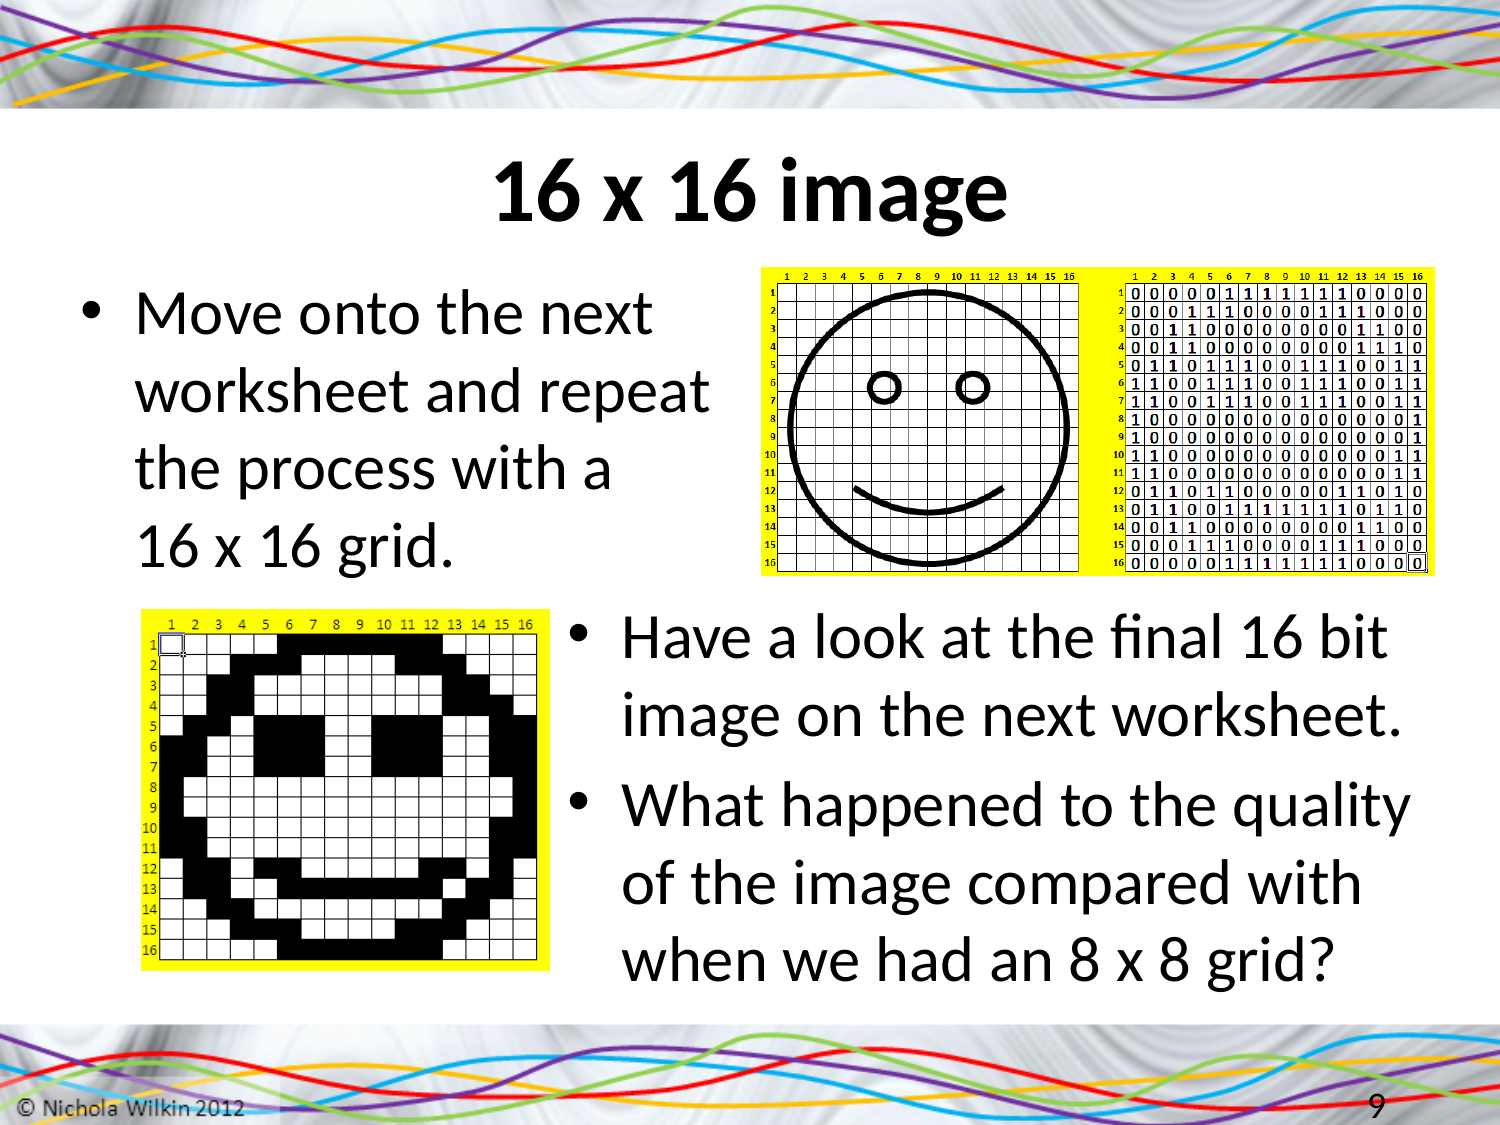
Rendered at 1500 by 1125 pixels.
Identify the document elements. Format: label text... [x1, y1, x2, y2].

picture [0, 0, 1500, 1125]
title 16 x 16 image [75, 113, 1425, 256]
list Move onto the next worksheet and repeat the process with a 16 x 16 grid. Have a look at the final 16 bit image on the next worksheet. What happened to the quality of the image compared with when we had an 8 x 8 grid? [64, 262, 1473, 1005]
slide_number 9 [1352, 1074, 1465, 1125]
